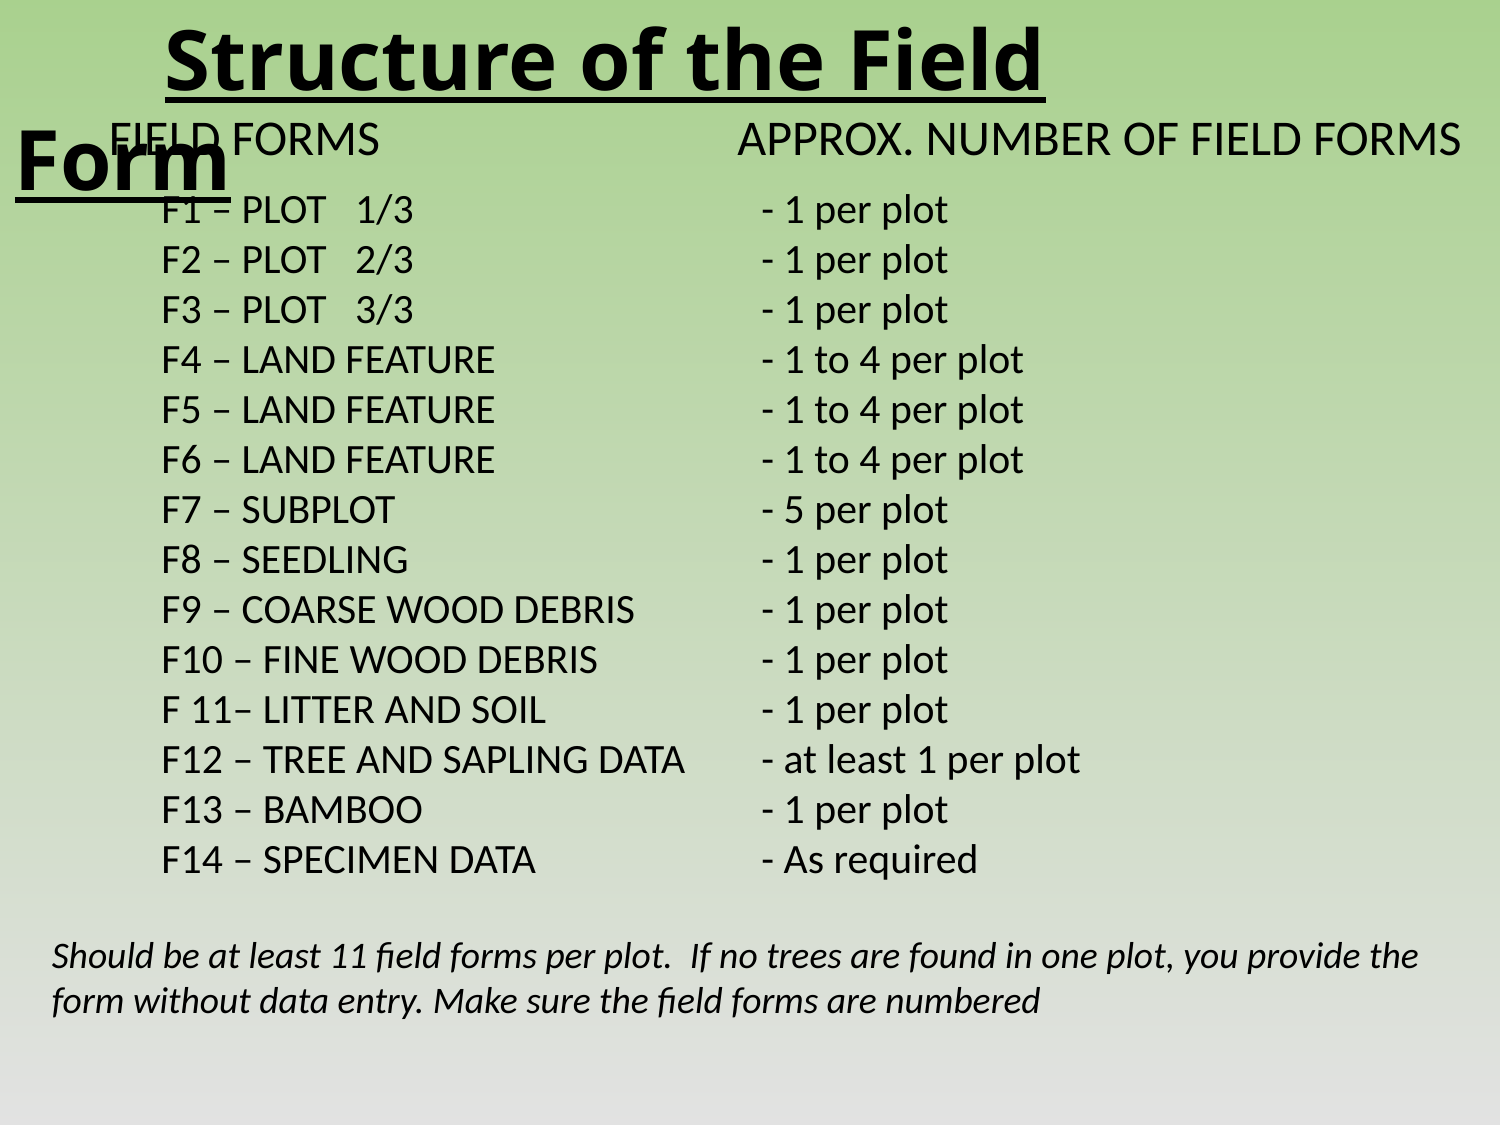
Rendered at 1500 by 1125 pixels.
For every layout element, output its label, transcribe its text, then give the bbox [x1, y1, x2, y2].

text_box F1 – PLOT 1/3 - 1 per plot F2 – PLOT 2/3 - 1 per plot F3 – PLOT 3/3 - 1 per plot F4 – LAND FEATURE - 1 to 4 per plot F5 – LAND FEATURE - 1 to 4 per plot F6 – LAND FEATURE - 1 to 4 per plot F7 – SUBPLOT - 5 per plot F8 – SEEDLING - 1 per plot F9 – COARSE WOOD DEBRIS - 1 per plot F10 – FINE WOOD DEBRIS - 1 per plot F 11– LITTER AND SOIL - 1 per plot F12 – TREE AND SAPLING DATA - at least 1 per plot F13 – BAMBOO - 1 per plot F14 – SPECIMEN DATA - As required [146, 174, 1438, 890]
text_box FIELD FORMS [93, 97, 843, 173]
text_box APPROX. NUMBER OF FIELD FORMS [843, 98, 1500, 173]
text_box Should be at least 11 field forms per plot. If no trees are found in one plot, you provide the form without data entry. Make sure the field forms are numbered [37, 923, 1467, 1028]
text_box Structure of the Field Form [0, 0, 1150, 215]
